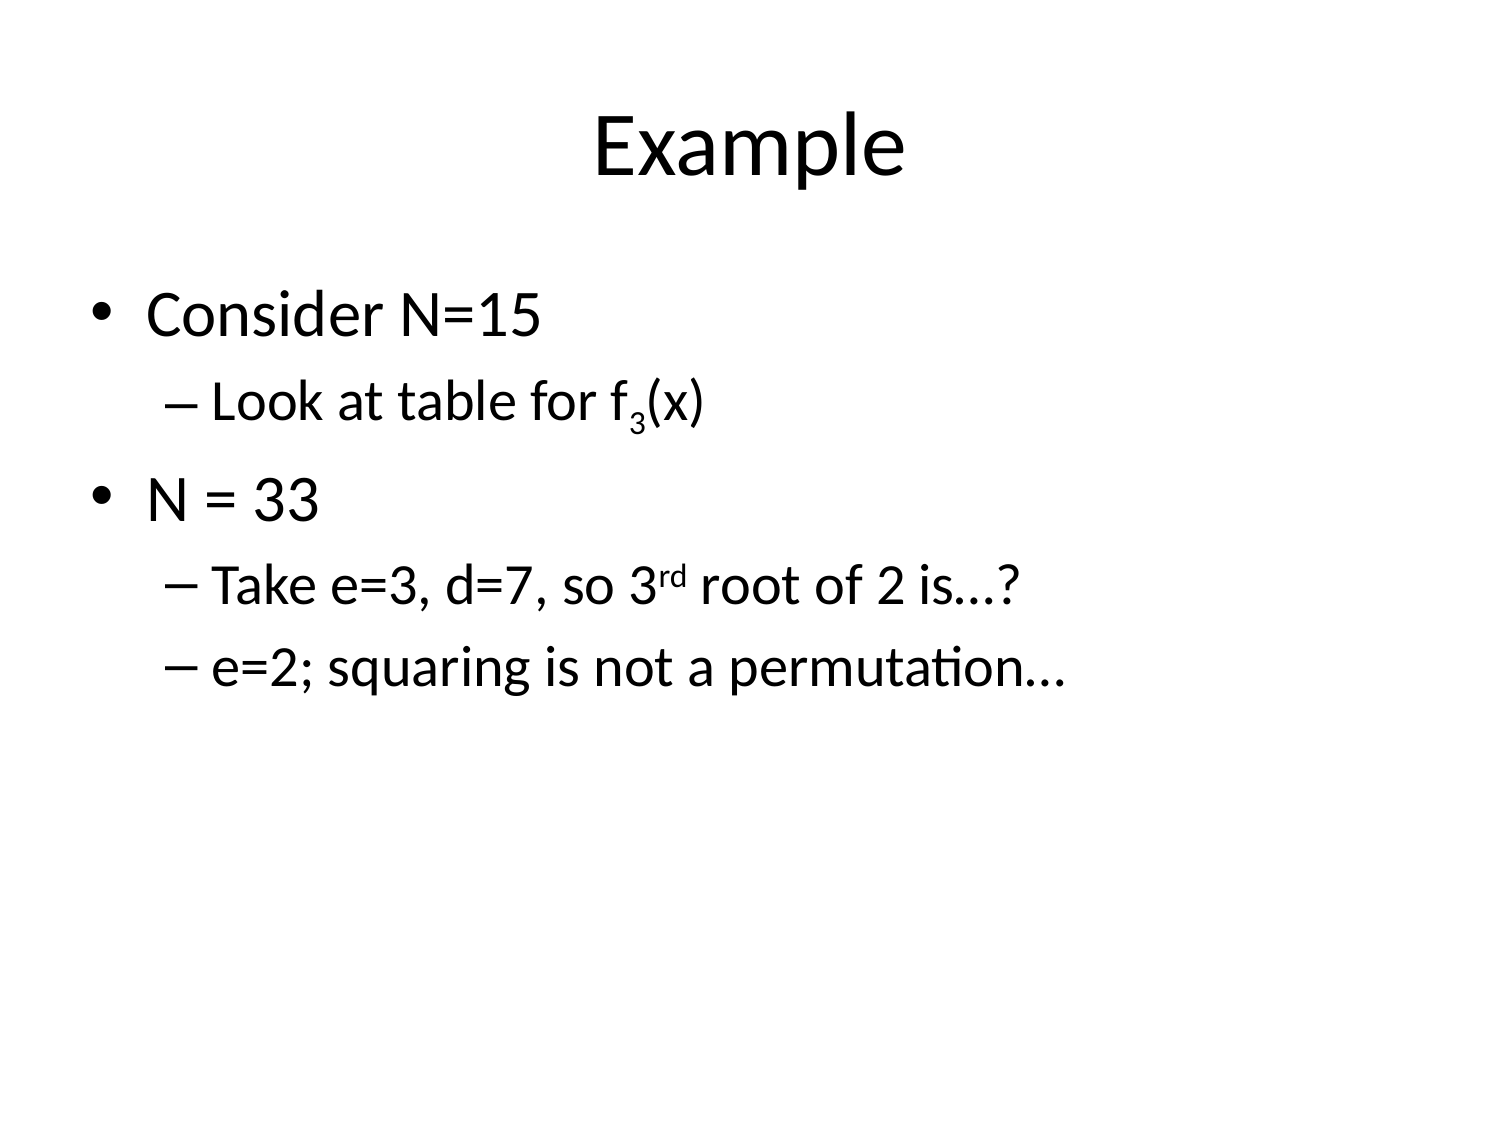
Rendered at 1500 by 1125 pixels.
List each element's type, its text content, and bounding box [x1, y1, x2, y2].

list Consider N=15 Look at table for f3(x) N = 33 Take e=3, d=7, so 3rd root of 2 is…? e=2; squaring is not a permutation… [75, 262, 1425, 1005]
title Example [75, 45, 1425, 233]
